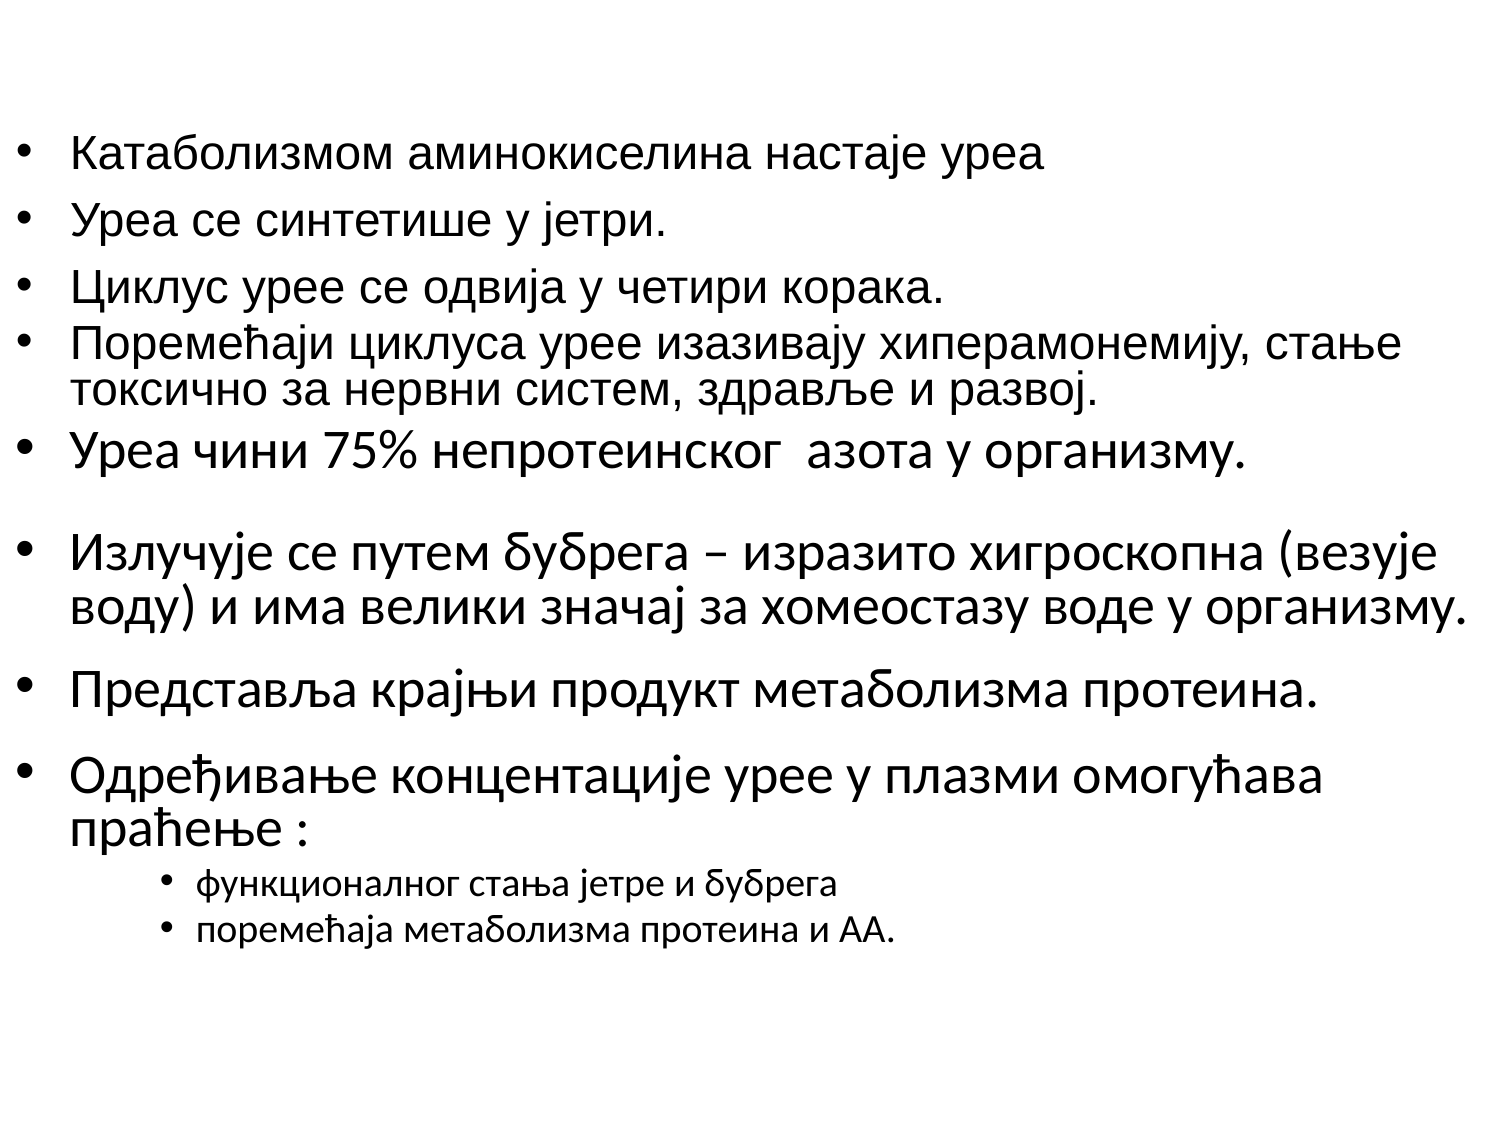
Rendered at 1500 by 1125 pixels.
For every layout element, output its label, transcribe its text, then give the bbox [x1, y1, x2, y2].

list Катаболизмом аминокиселина настаје уреа Уреа се синтетише у јетри. Циклус урее се одвија у четири корака. Поремећаји циклуса урее изазивају хиперамонемију, стање токсично за нервни систем, здравље и развој. Уреа чини 75% непротеинског азота у организму. Излучује се путем бубрега – изразито хигроскопна (везује воду) и има велики значај за хомеостазу воде у организму. Представља крајњи продукт метаболизма протеина. Одређивање концентације урее у плазми омогућава праћење : функционалног стања јетре и бубрега поремећаја метаболизма протеина и АА. [0, 113, 1500, 977]
